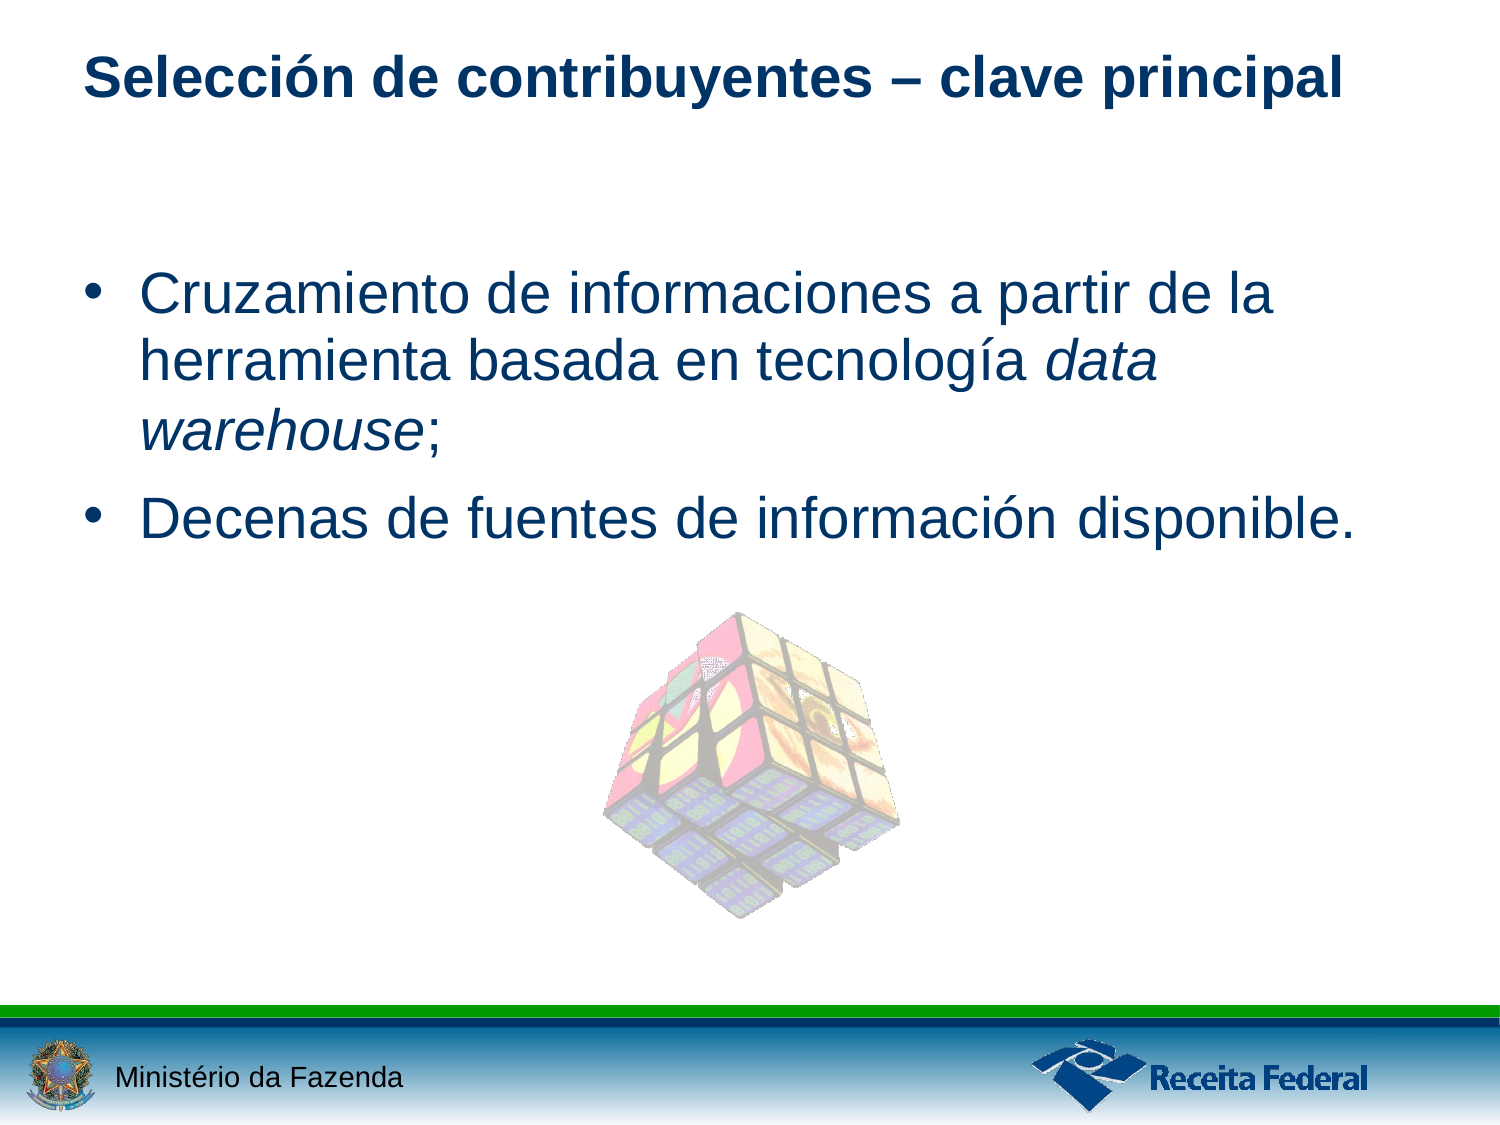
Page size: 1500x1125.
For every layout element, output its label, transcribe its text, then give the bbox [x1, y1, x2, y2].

text_box información [721, 488, 1026, 551]
text_box Cruzamiento de informaciones a partir de la herramienta basada en tecnología data warehouse; [137, 263, 1348, 467]
text_box de [384, 488, 462, 551]
text_box • [81, 260, 115, 323]
text_box [0, 1005, 1500, 1011]
text_box disponible. [1026, 488, 1428, 551]
text_box de [640, 488, 721, 551]
text_box fuentes [465, 488, 640, 551]
text_box [0, 1011, 1500, 1017]
text_box [0, 1017, 1500, 1028]
text_box • [81, 484, 115, 548]
text_box [1146, 1058, 1375, 1098]
text_box Selección de contribuyentes – clave principal [81, 39, 1428, 111]
text_box [24, 1025, 97, 1125]
text_box Ministério da Fazenda [112, 1061, 409, 1095]
text_box Decenas [137, 488, 381, 551]
text_box [1029, 1037, 1149, 1117]
text_box [594, 600, 905, 928]
